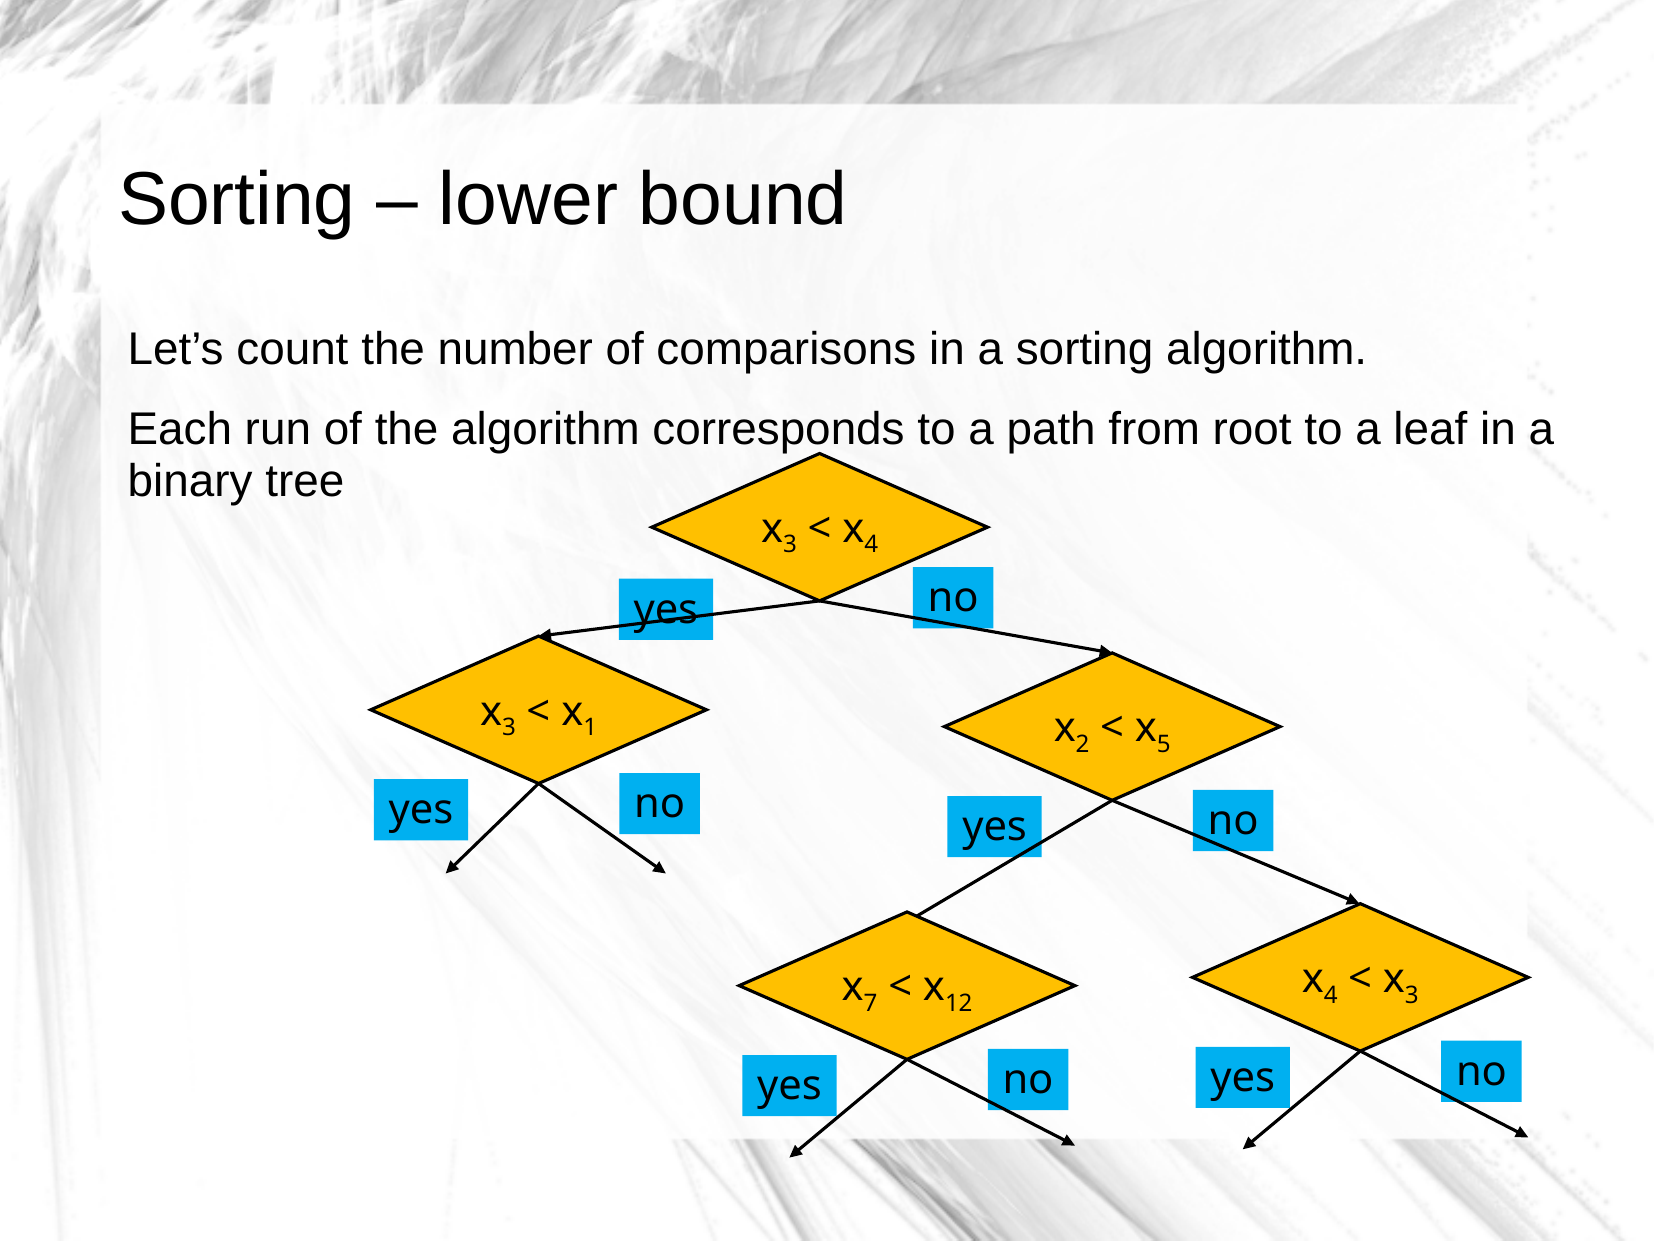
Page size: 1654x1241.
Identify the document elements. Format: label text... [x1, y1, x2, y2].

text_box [903, 652, 1360, 924]
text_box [370, 636, 707, 874]
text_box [538, 453, 1113, 683]
picture [0, 0, 1654, 1241]
title Sorting – lower bound [118, 93, 1506, 299]
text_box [739, 911, 1075, 1158]
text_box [1192, 903, 1529, 1150]
list Let’s count the number of comparisons in a sorting algorithm. Each run of the algorithm corresponds to a path from root to a leaf in a binary tree [118, 319, 1571, 1109]
